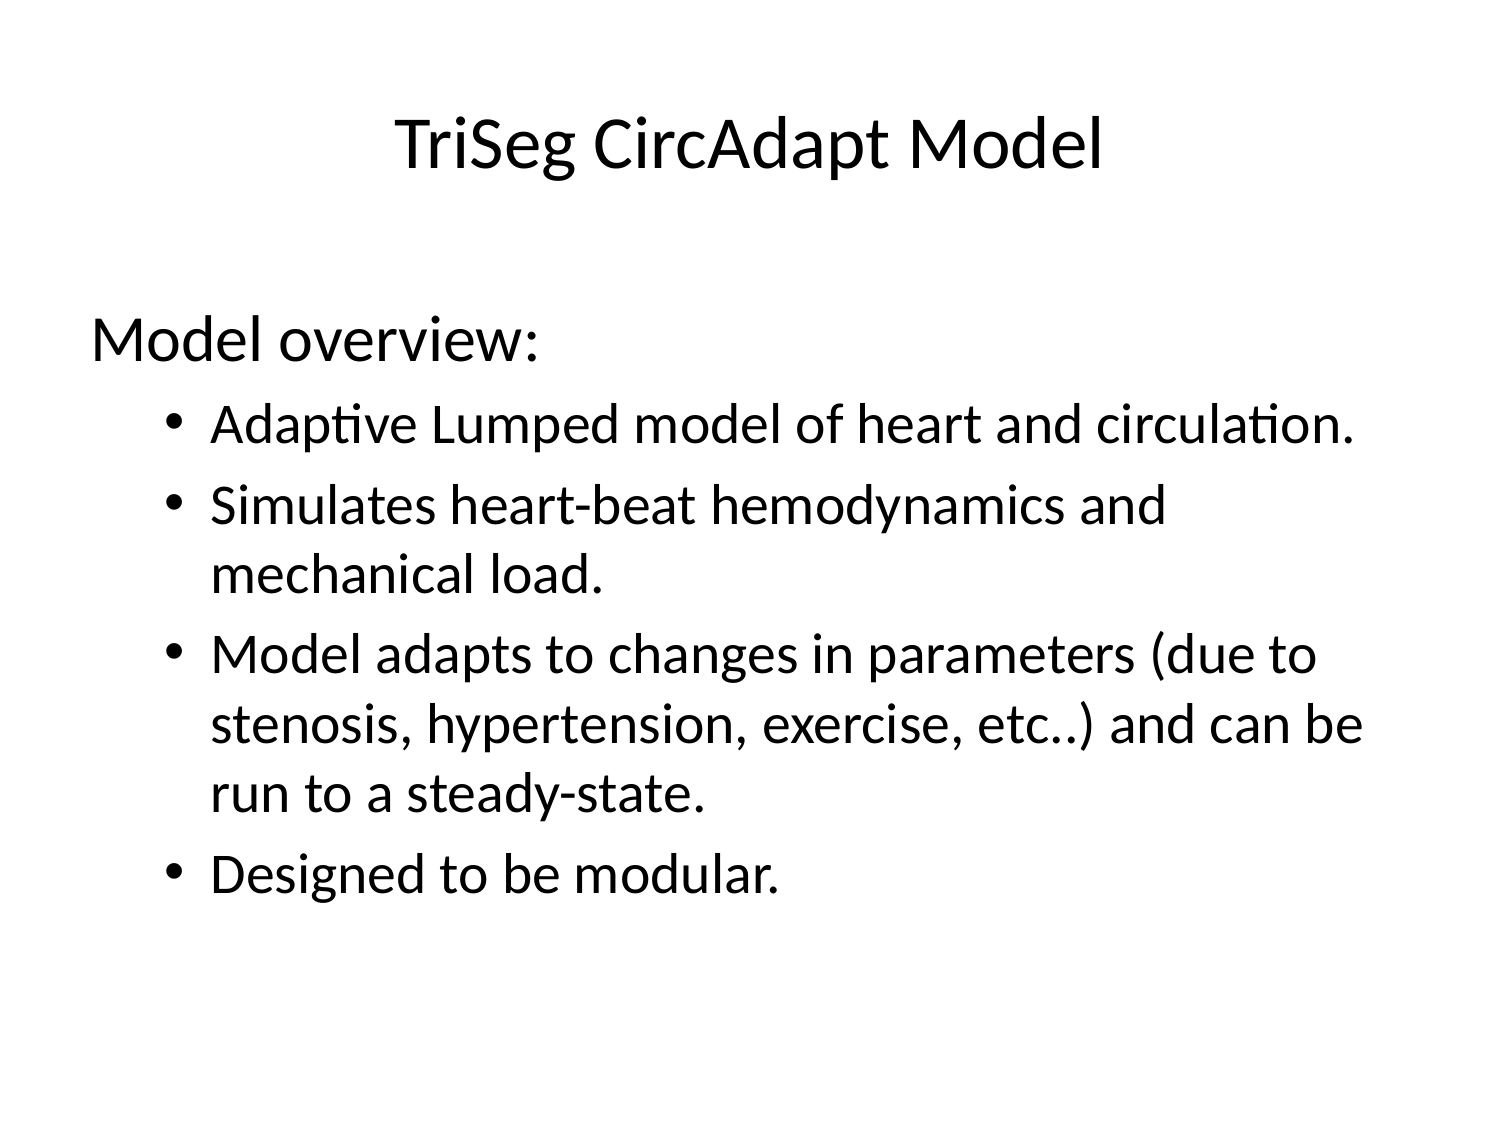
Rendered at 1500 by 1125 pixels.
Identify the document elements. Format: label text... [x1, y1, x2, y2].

title TriSeg CircAdapt Model [75, 45, 1425, 233]
list Model overview: Adaptive Lumped model of heart and circulation. Simulates heart-beat hemodynamics and mechanical load. Model adapts to changes in parameters (due to stenosis, hypertension, exercise, etc..) and can be run to a steady-state. Designed to be modular. [75, 287, 1425, 913]
